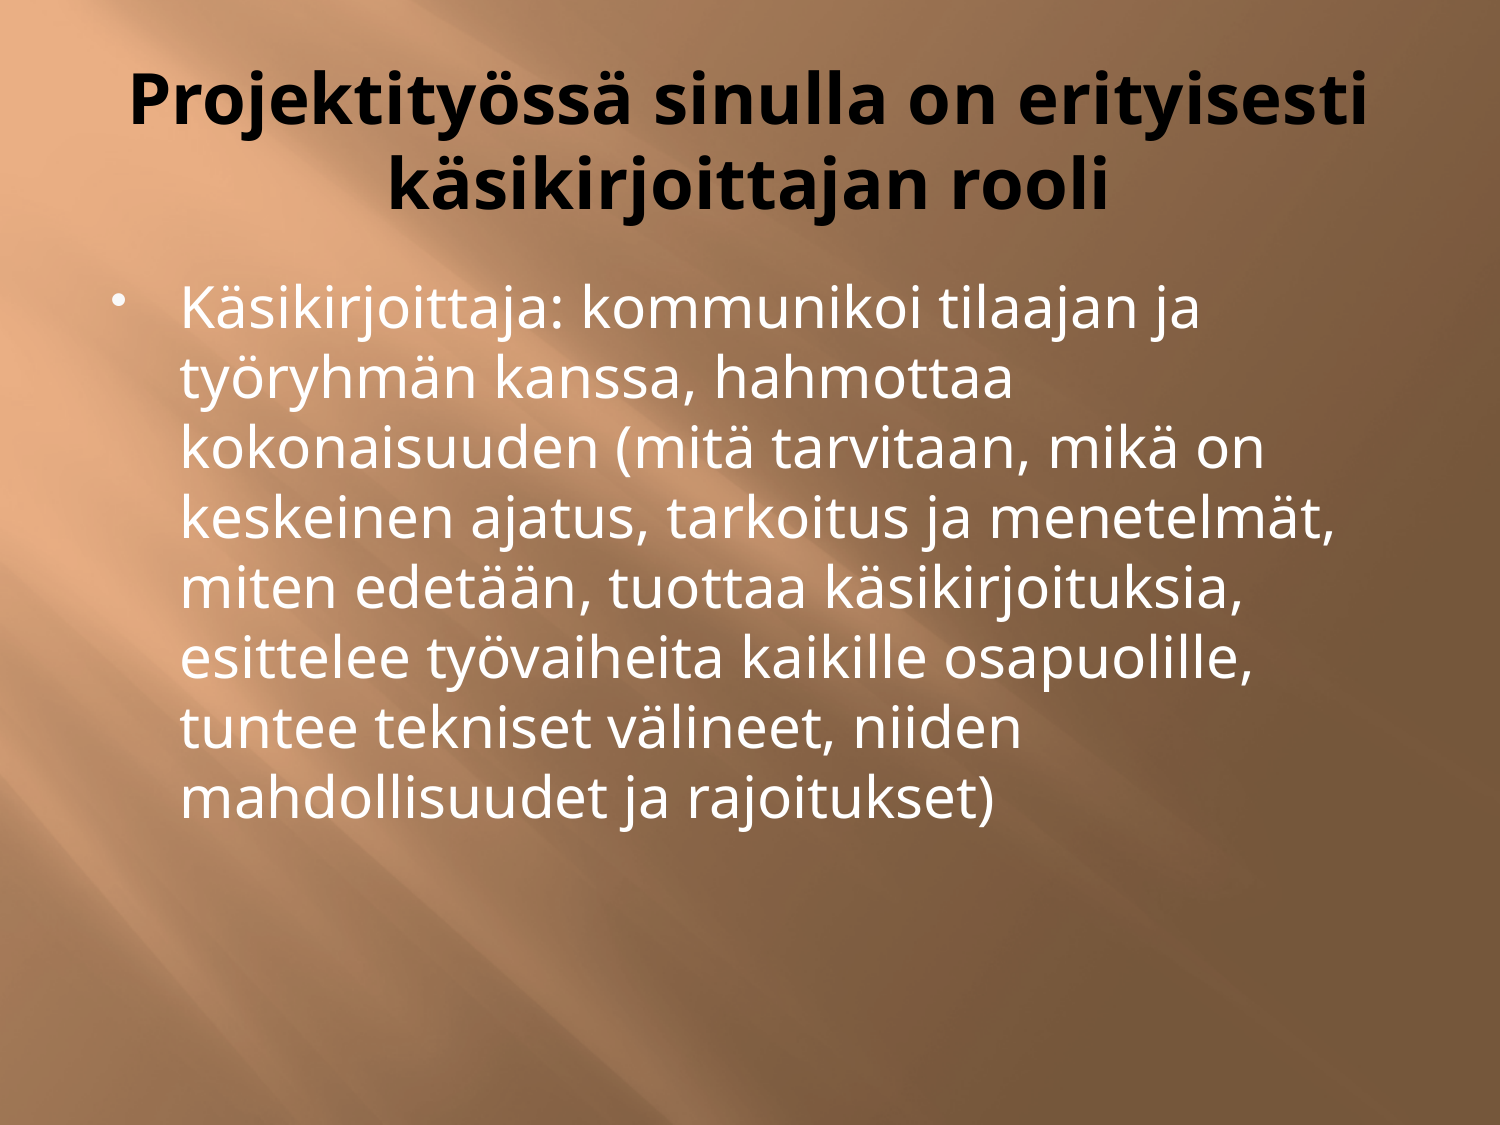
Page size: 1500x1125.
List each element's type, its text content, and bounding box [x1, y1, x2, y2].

title Projektityössä sinulla on erityisesti käsikirjoittajan rooli [75, 45, 1425, 233]
list Käsikirjoittaja: kommunikoi tilaajan ja työryhmän kanssa, hahmottaa kokonaisuuden (mitä tarvitaan, mikä on keskeinen ajatus, tarkoitus ja menetelmät, miten edetään, tuottaa käsikirjoituksia, esittelee työvaiheita kaikille osapuolille, tuntee tekniset välineet, niiden mahdollisuudet ja rajoitukset) [75, 262, 1425, 1035]
